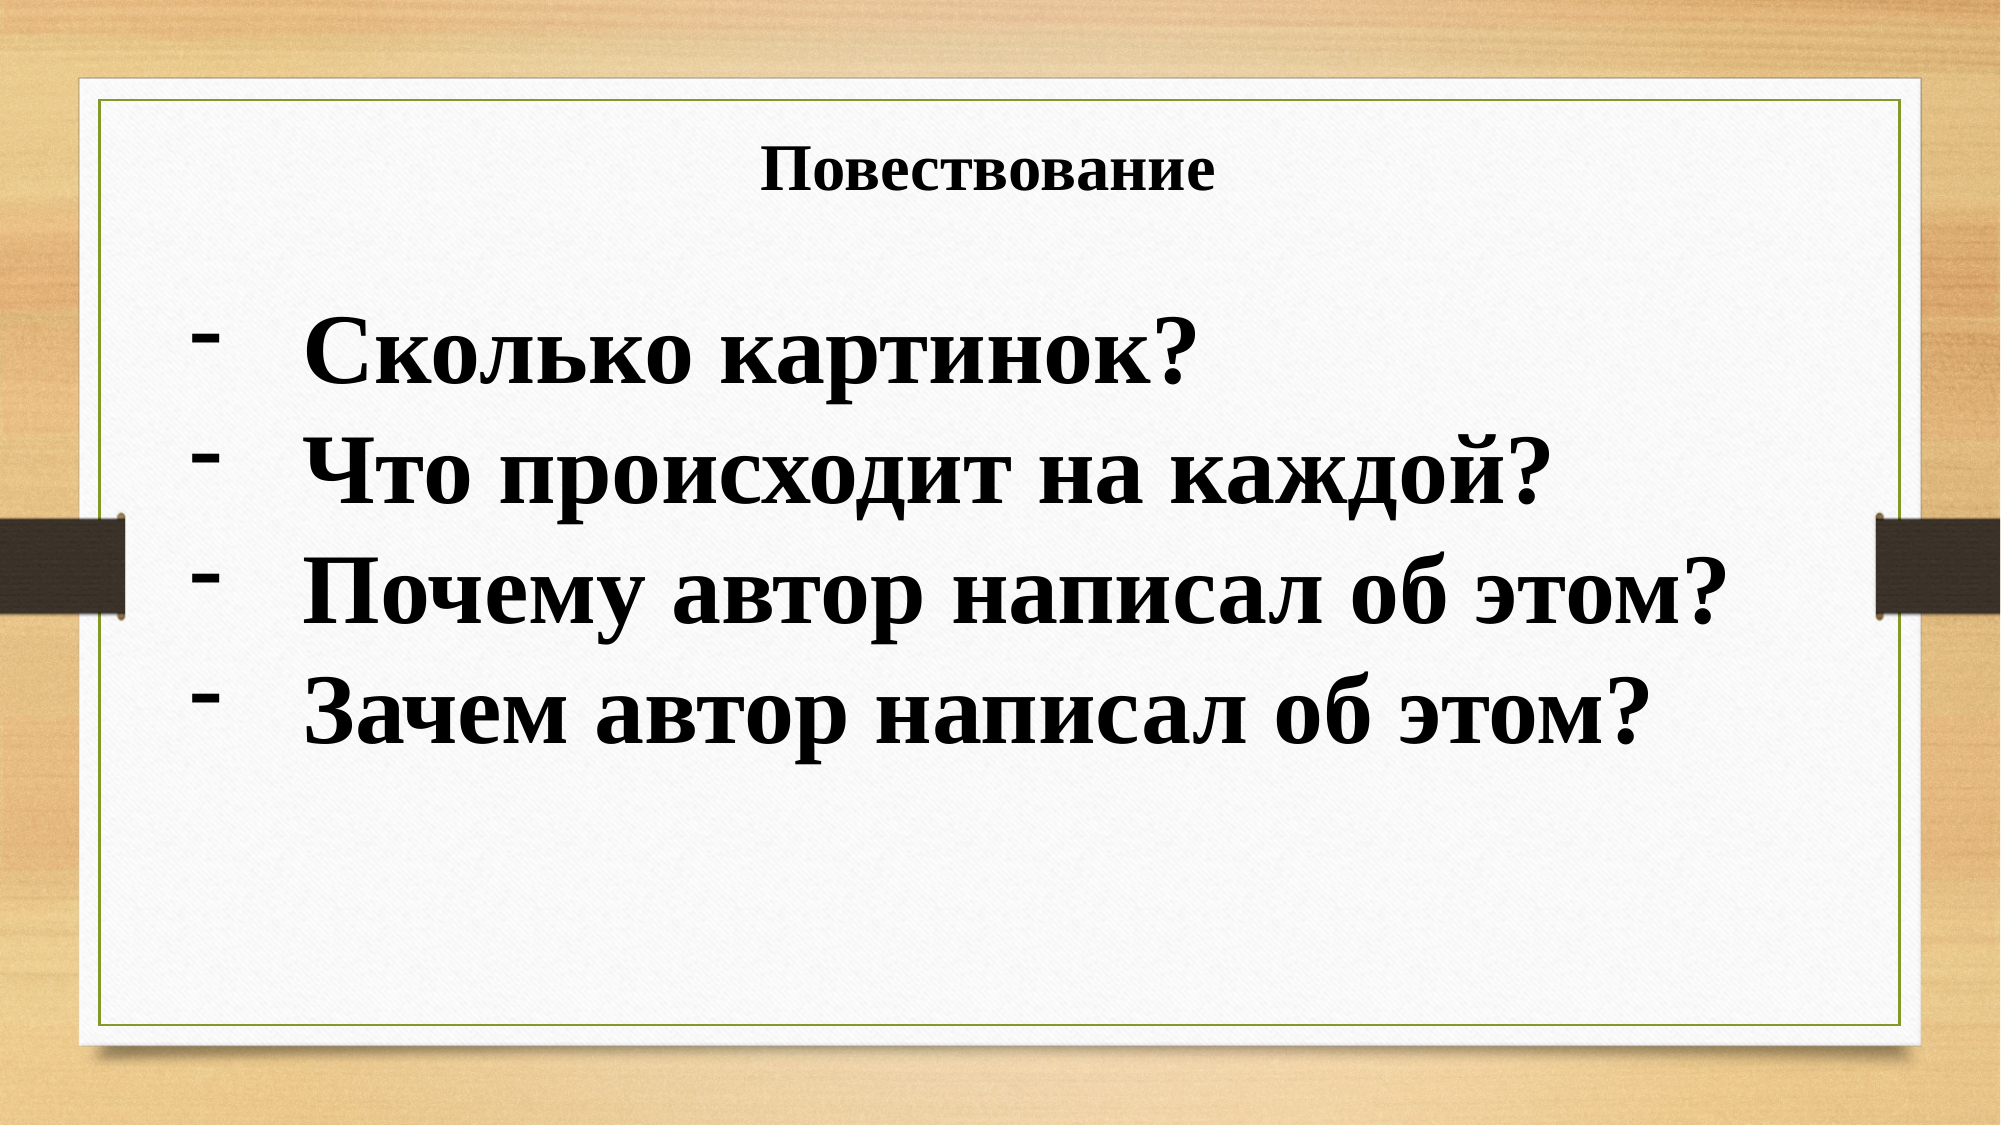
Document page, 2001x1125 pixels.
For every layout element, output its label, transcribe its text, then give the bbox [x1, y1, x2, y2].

picture [0, 0, 2001, 1125]
text_box Повествование Сколько картинок? Что происходит на каждой? Почему автор написал об этом? Зачем автор написал об этом? [175, 116, 1802, 771]
